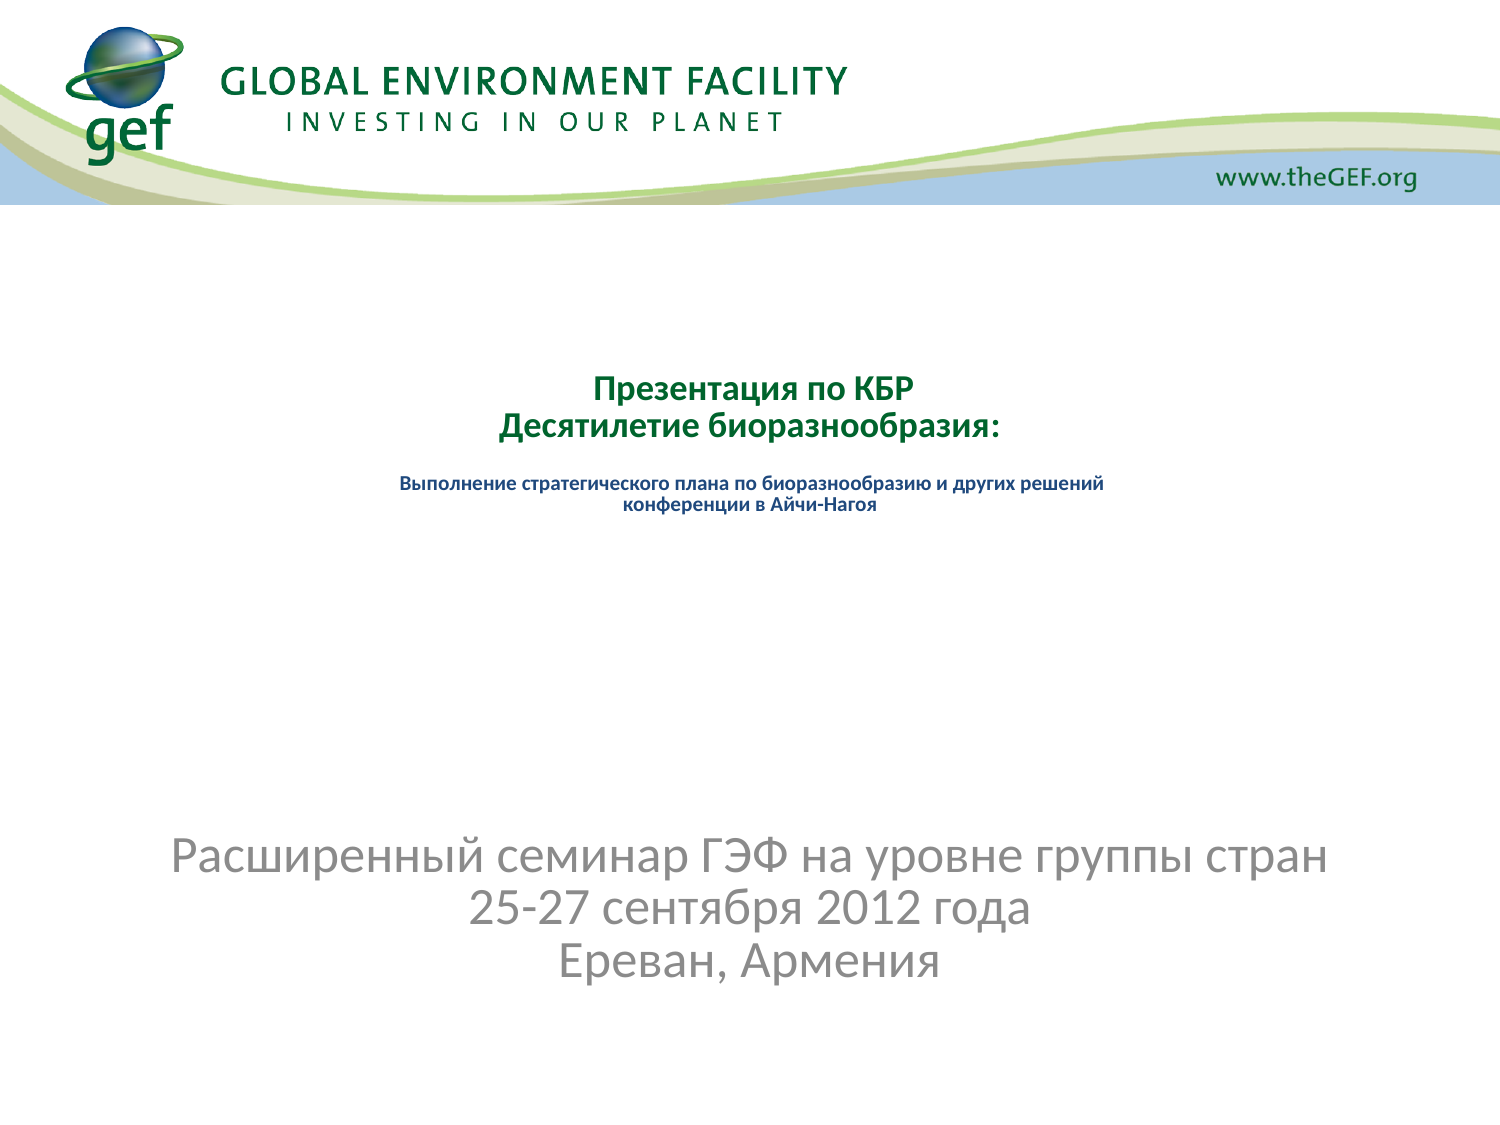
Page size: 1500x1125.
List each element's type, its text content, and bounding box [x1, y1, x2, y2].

text_box Расширенный семинар ГЭФ на уровне группы стран 25-27 сентября 2012 года Ереван, Армения [149, 825, 1350, 1000]
picture [0, 0, 1500, 205]
title Презентация по КБР Десятилетие биоразнообразия: Выполнение стратегического плана по биоразнообразию и других решений конференции в Айчи-Нагоя [24, 337, 1476, 526]
